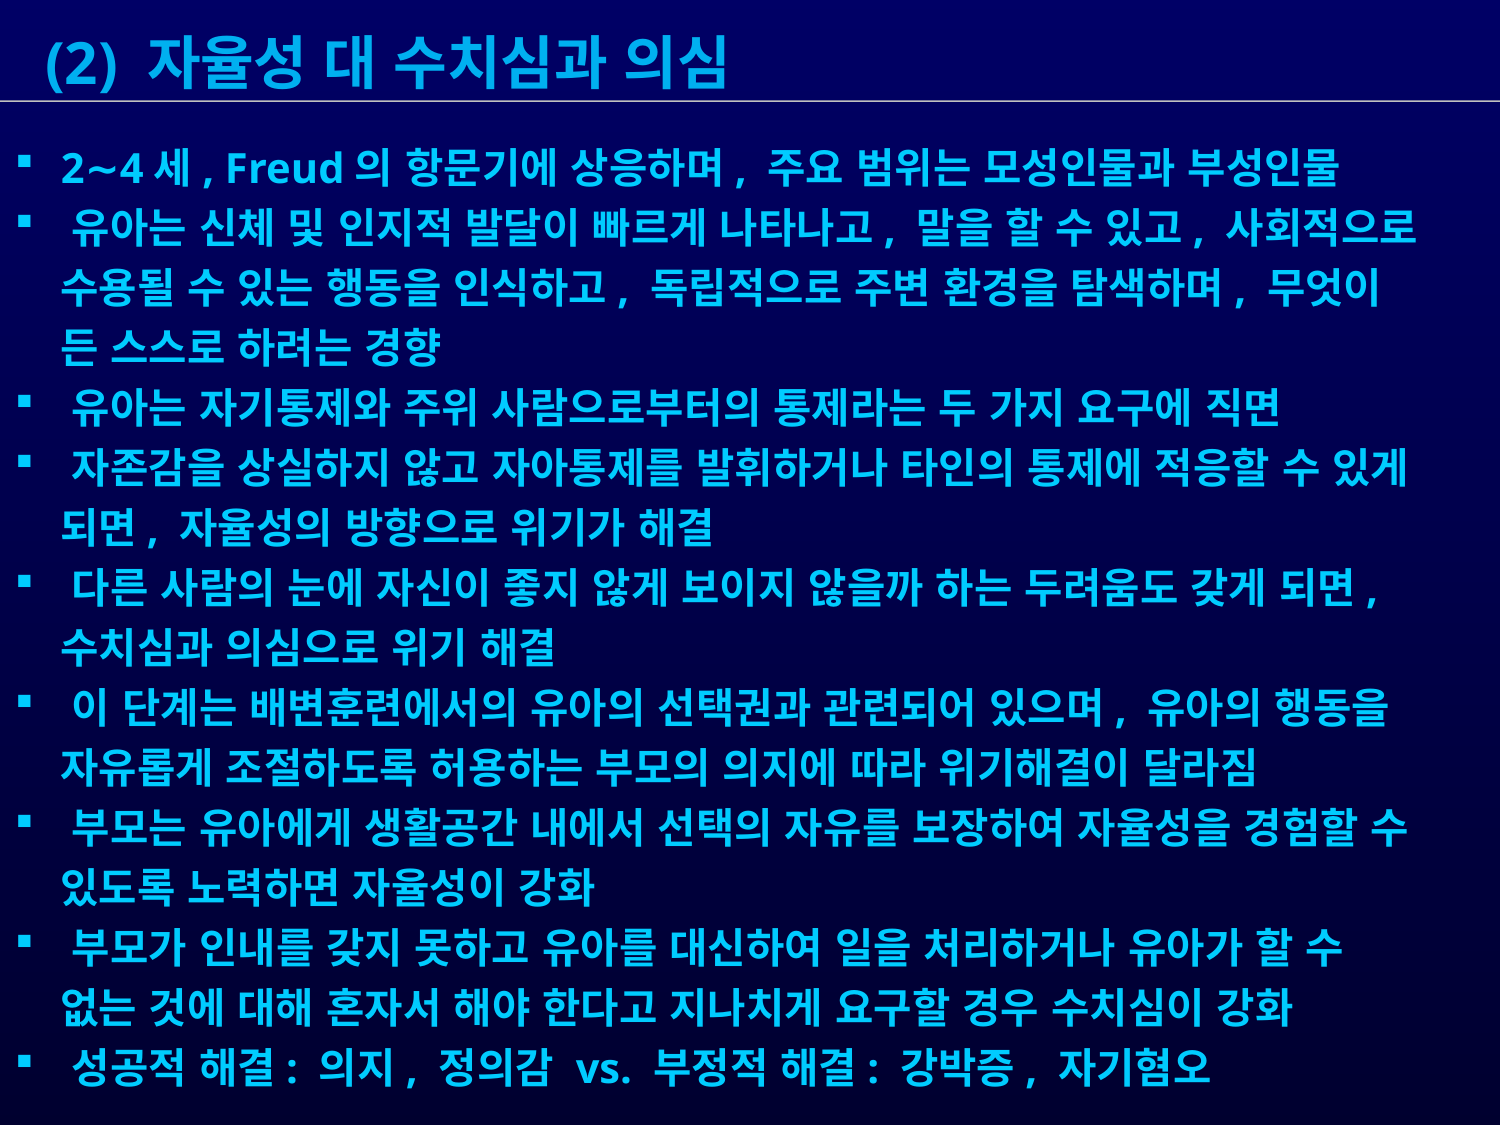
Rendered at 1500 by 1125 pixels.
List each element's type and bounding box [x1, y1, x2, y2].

text_box [0, 18, 1500, 1109]
